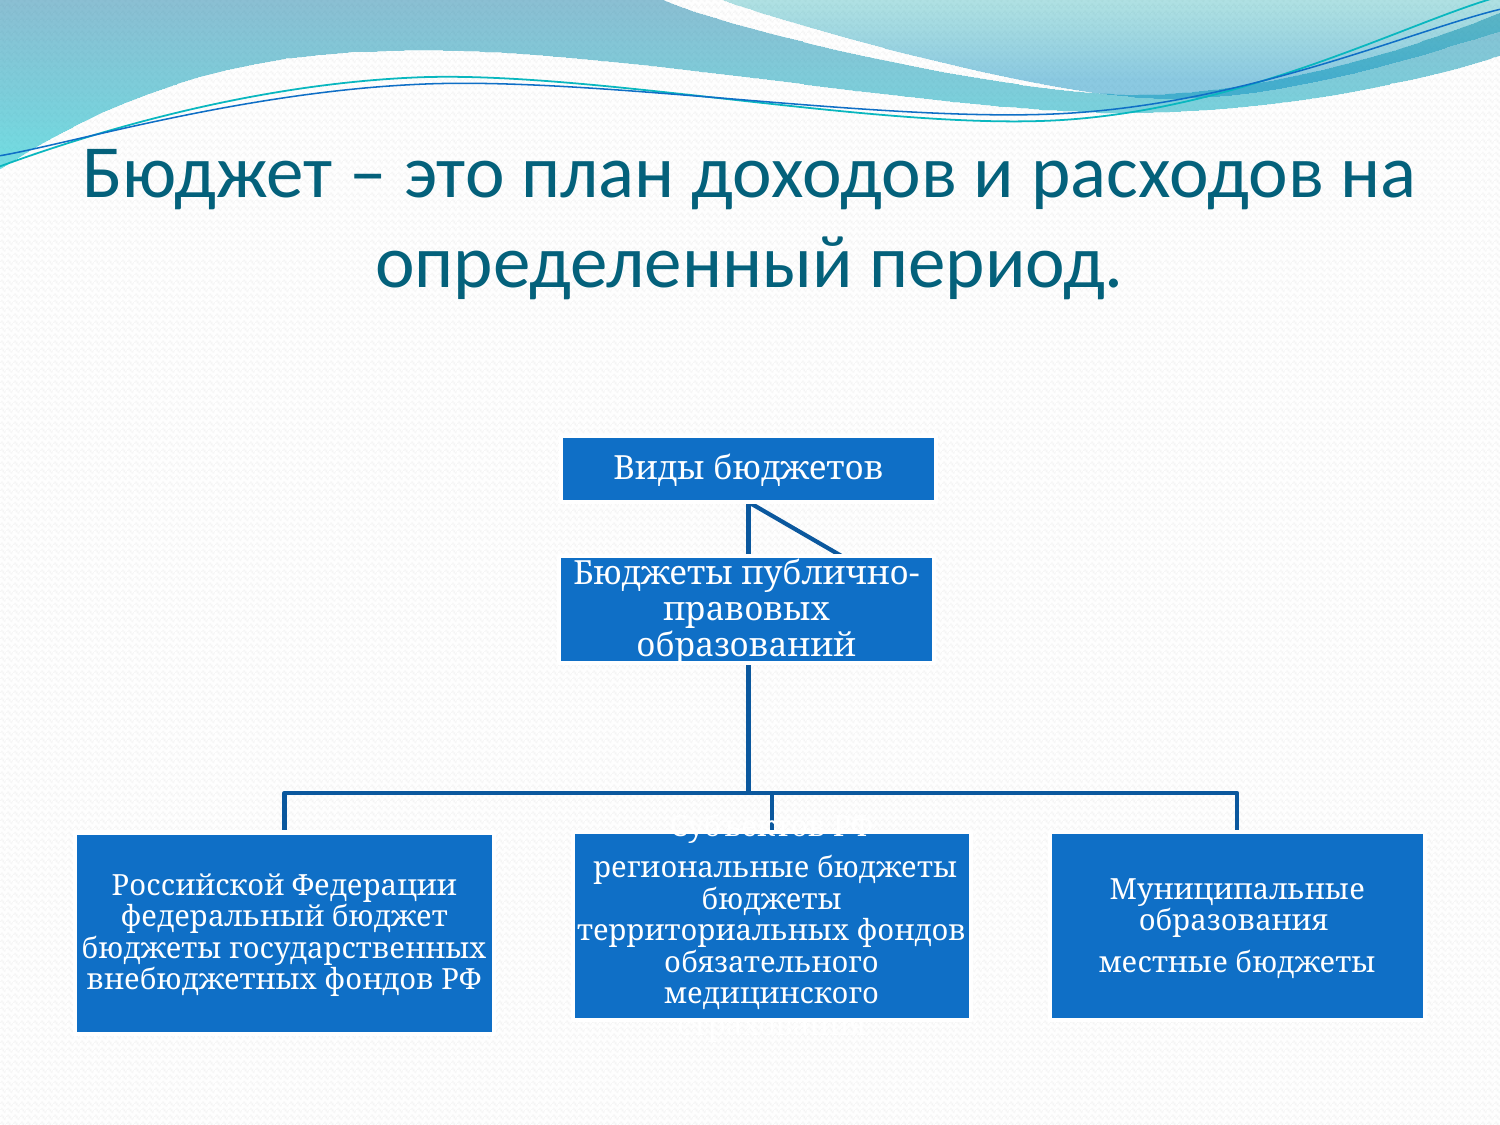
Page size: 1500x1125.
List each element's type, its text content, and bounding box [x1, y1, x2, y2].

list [74, 372, 1426, 1083]
title Бюджет – это план доходов и расходов на определенный период. [75, 115, 1425, 303]
